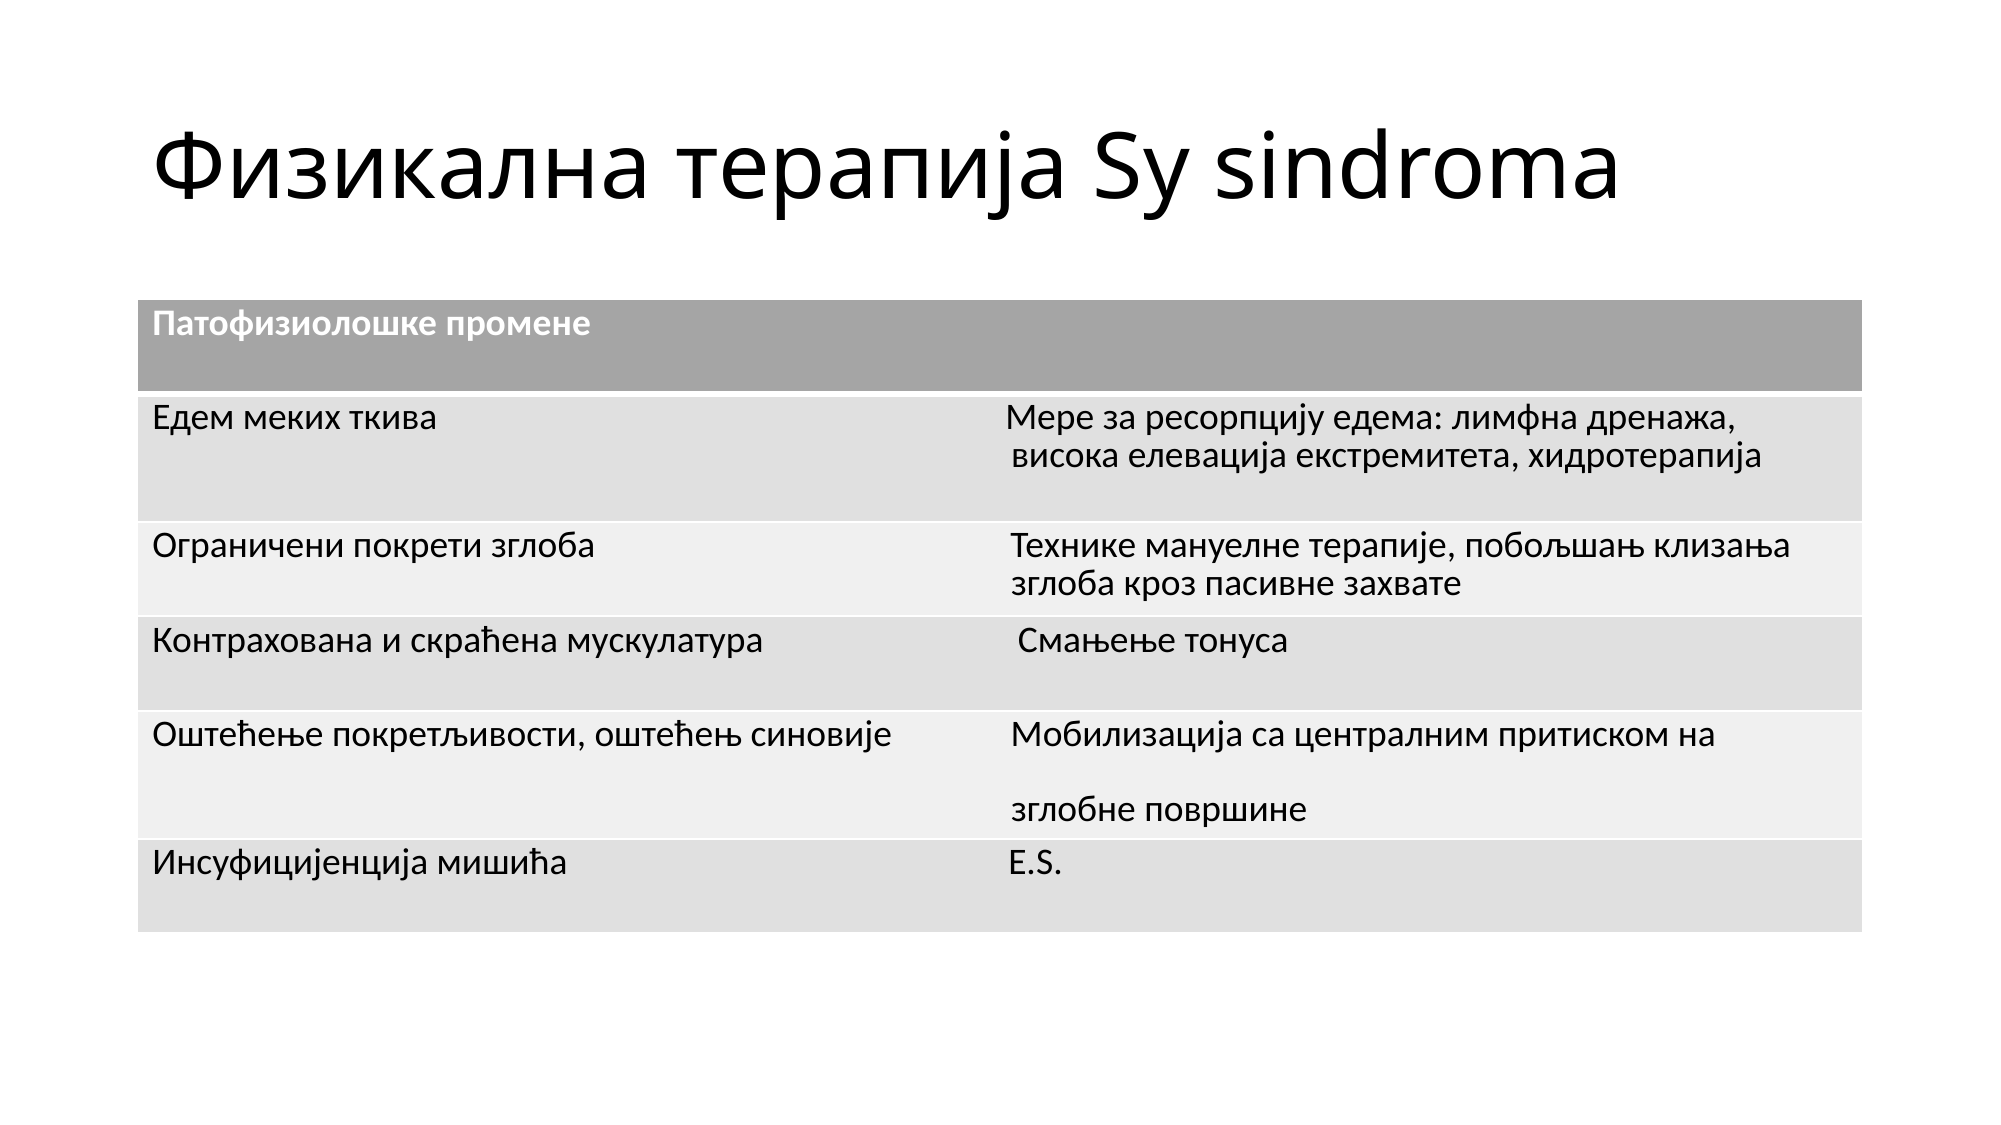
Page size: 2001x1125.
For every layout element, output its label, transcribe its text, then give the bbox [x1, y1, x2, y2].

table_cell Едем меких ткива Мере за ресорпцију едема: лимфна дренажа, висока елевација екстремитета, хидротерапија [138, 397, 1862, 521]
table_cell Инсуфицијенција мишића E.S. [138, 840, 1862, 932]
table_header Патофизиолошке промене [138, 300, 1862, 391]
table_cell Контрахована и скраћена мускулатура Смањење тонуса [138, 617, 1862, 710]
title Физикална терапија Sy sindroma [137, 59, 1863, 278]
table_cell Оштећење покретљивости, оштећењ синовије Мобилизација са централним притиском на зглобне површине [138, 712, 1862, 838]
table_cell Ограничени покрети зглоба Технике мануелне терапије, побољшањ клизања зглоба кроз пасивне захвате [138, 523, 1862, 615]
